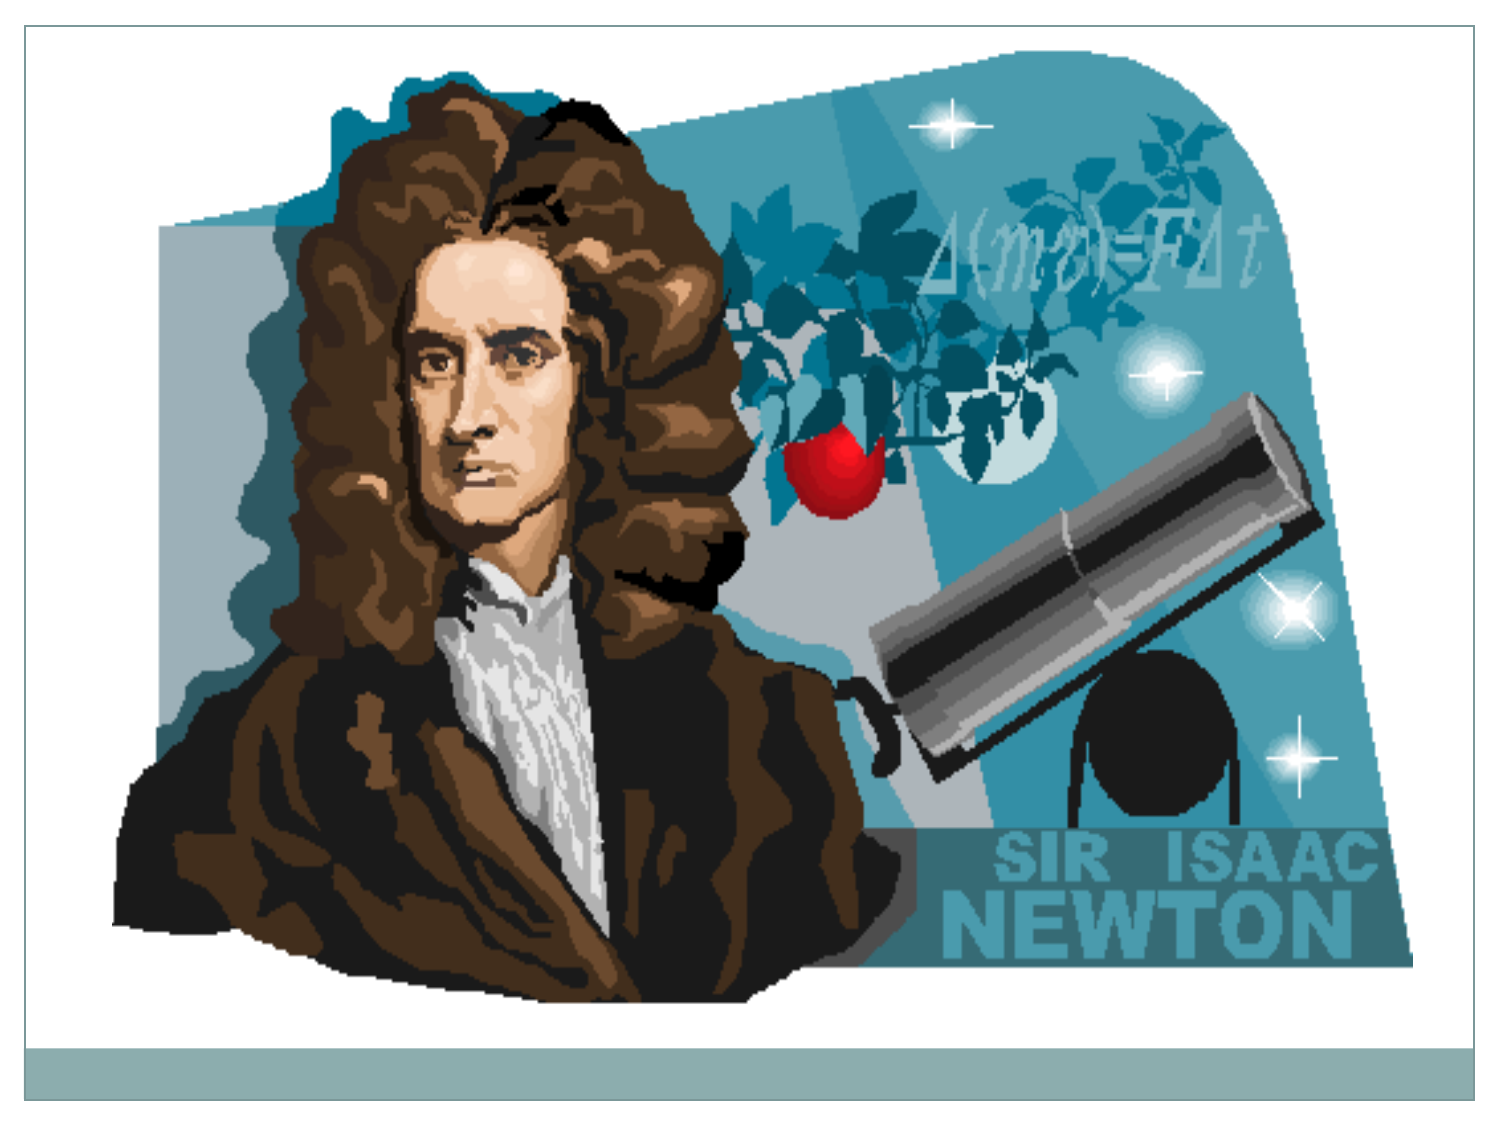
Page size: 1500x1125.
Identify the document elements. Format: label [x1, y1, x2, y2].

list [112, 49, 1413, 1007]
